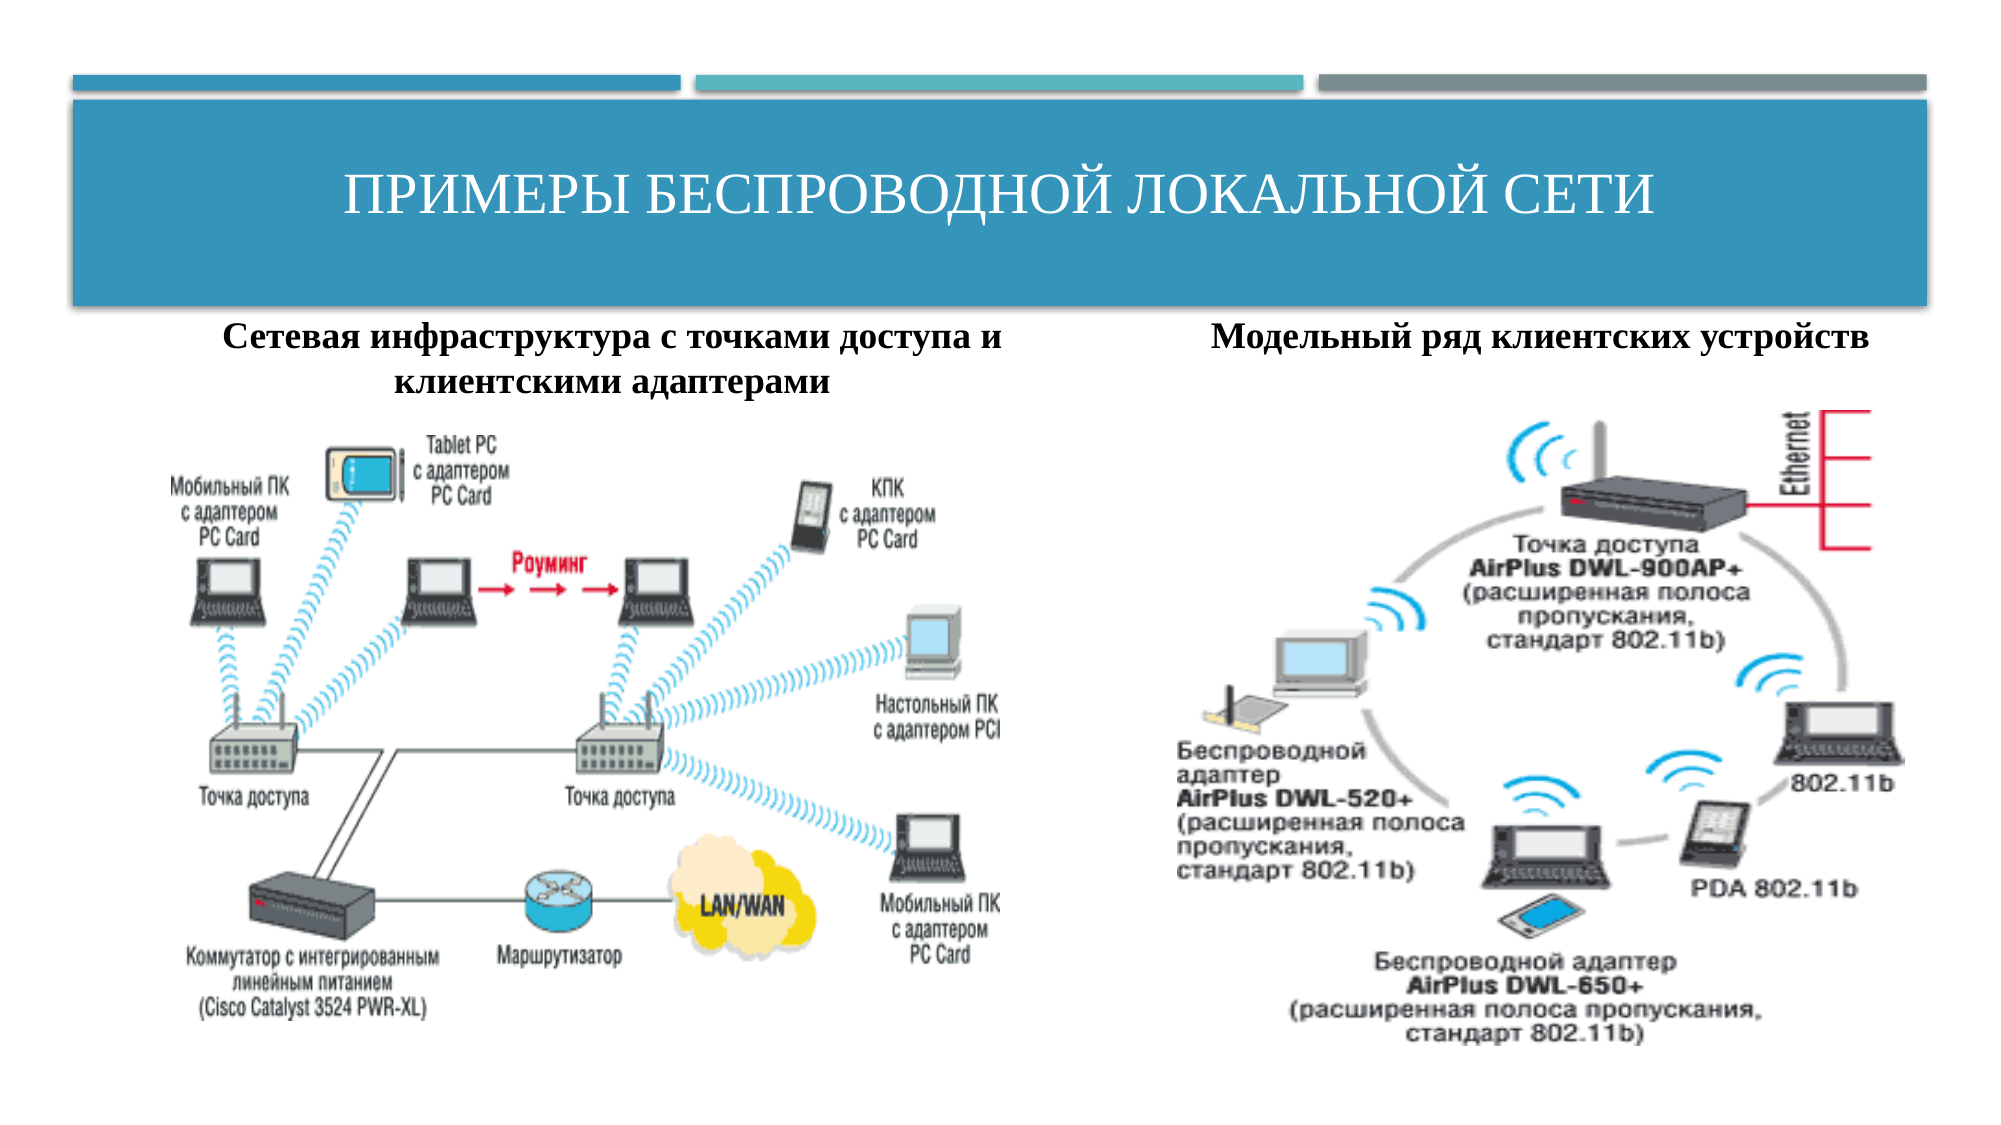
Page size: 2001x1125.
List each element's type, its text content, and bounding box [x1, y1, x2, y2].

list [170, 435, 1001, 1021]
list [1176, 409, 1906, 1047]
title Примеры беспроводной локальной сети [95, 133, 1905, 233]
text_box Модельный ряд клиентских устройств [1196, 304, 1886, 364]
text_box Сетевая инфраструктура с точками доступа и клиентскими адаптерами [95, 304, 1130, 409]
